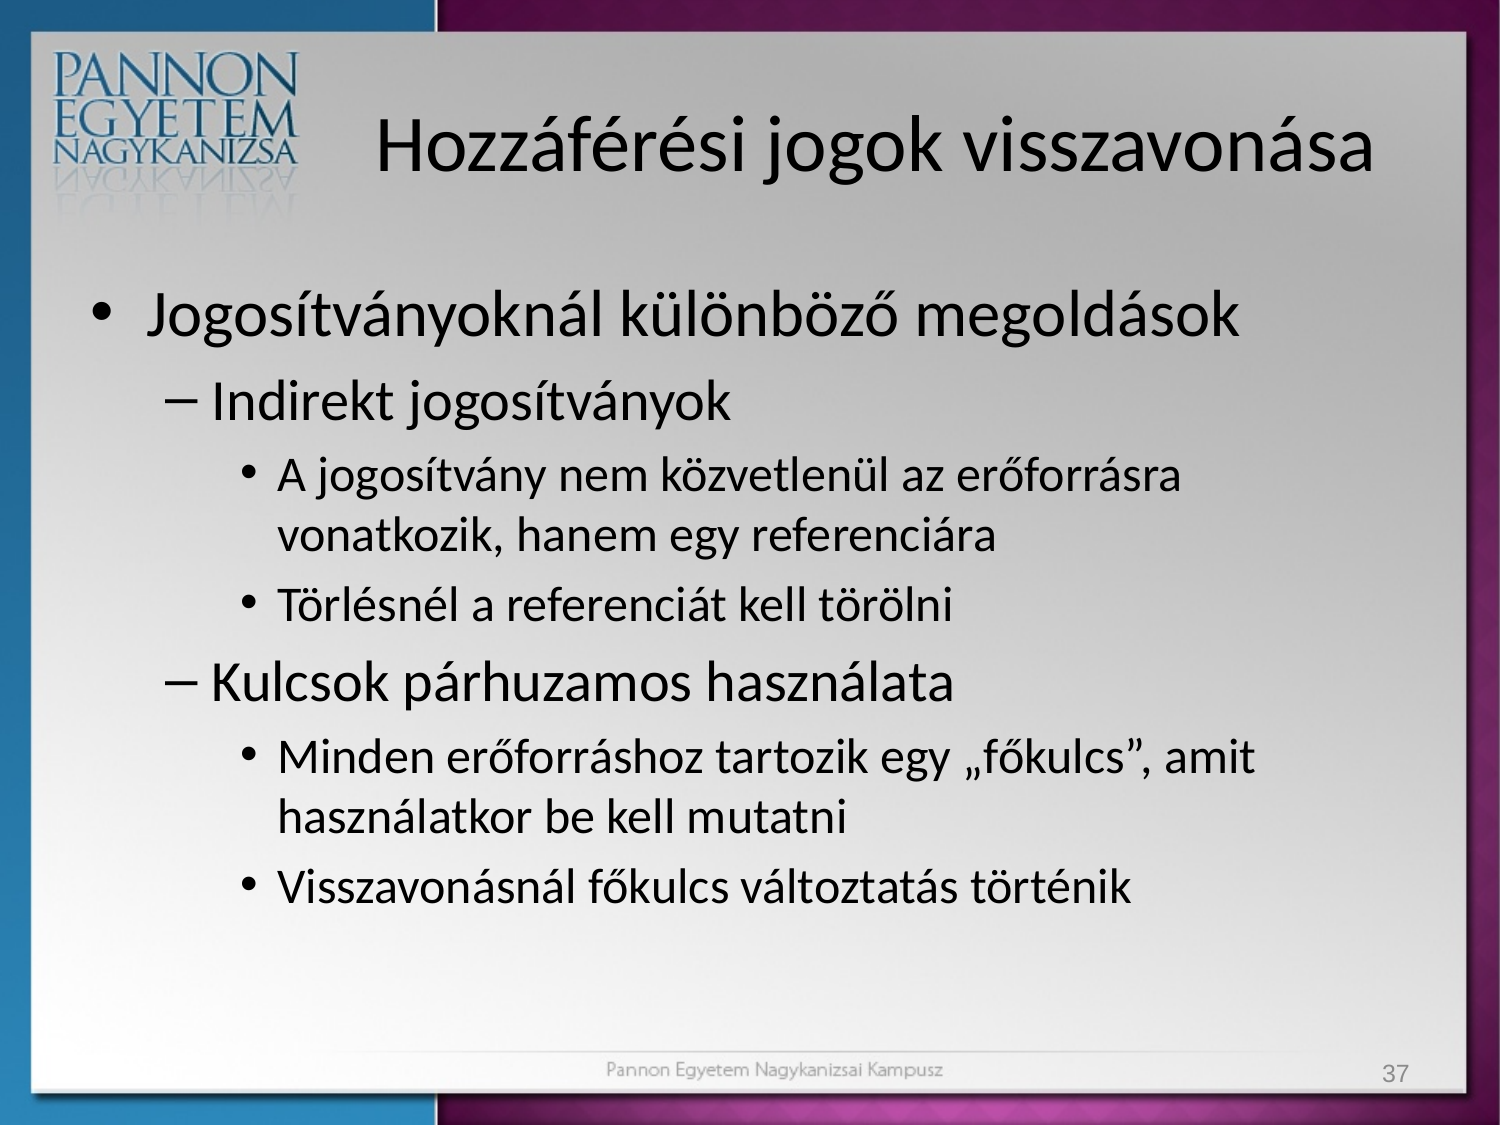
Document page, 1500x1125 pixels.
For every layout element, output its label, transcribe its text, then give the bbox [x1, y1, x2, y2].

title Hozzáférési jogok visszavonása [328, 45, 1425, 233]
picture [0, 0, 1500, 1125]
list Jogosítványoknál különböző megoldások Indirekt jogosítványok A jogosítvány nem közvetlenül az erőforrásra vonatkozik, hanem egy referenciára Törlésnél a referenciát kell törölni Kulcsok párhuzamos használata Minden erőforráshoz tartozik egy „főkulcs”, amit használatkor be kell mutatni Visszavonásnál főkulcs változtatás történik [75, 262, 1425, 1038]
slide_number 37 [1074, 1042, 1425, 1103]
